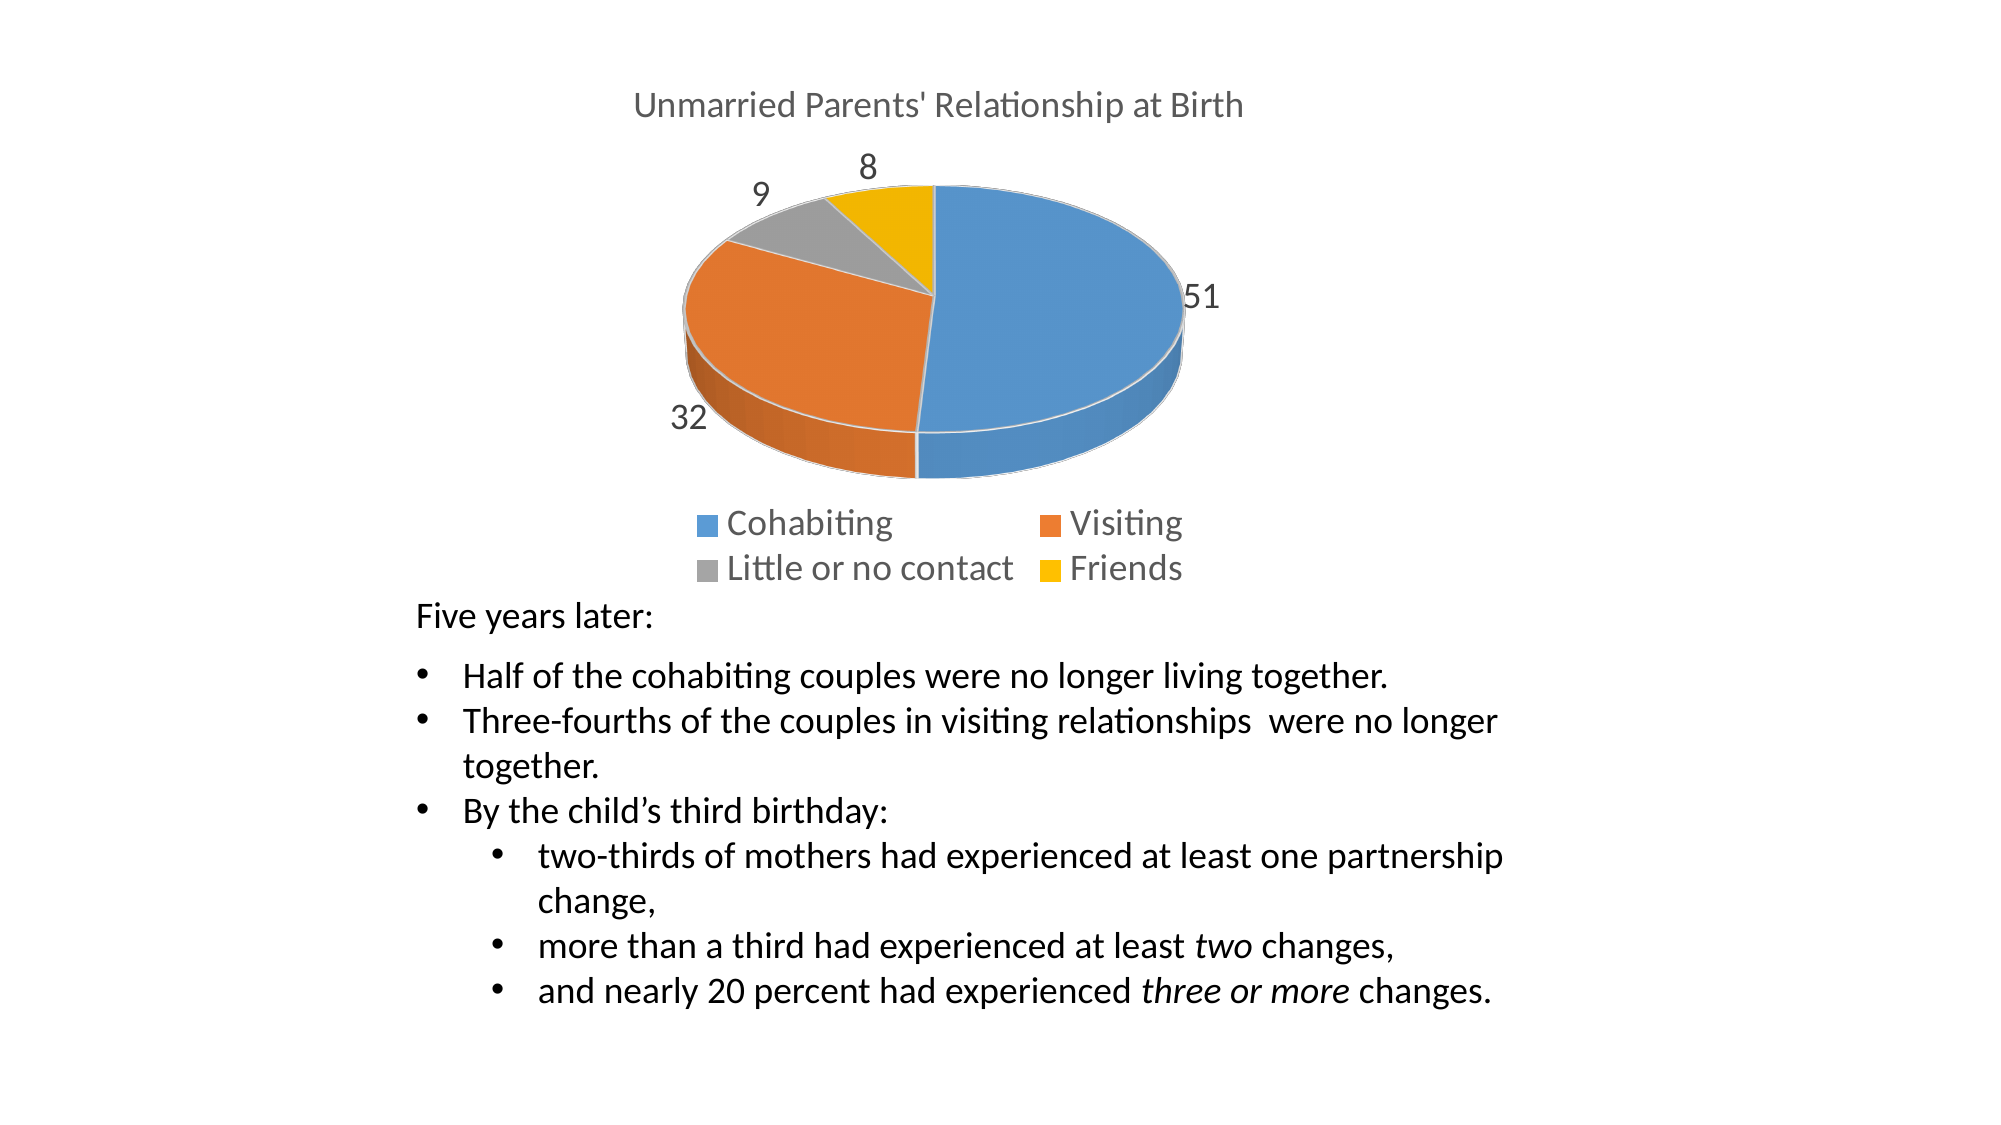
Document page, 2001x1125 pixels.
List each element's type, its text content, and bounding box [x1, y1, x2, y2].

text_box Half of the cohabiting couples were no longer living together. Three-fourths of the couples in visiting relationships were no longer together. By the child’s third birthday: two-thirds of mothers had experienced at least one partnership change, more than a third had experienced at least two changes, and nearly 20 percent had experienced three or more changes. [401, 643, 1564, 1019]
chart [415, 59, 1464, 598]
text_box Five years later: [401, 583, 789, 643]
